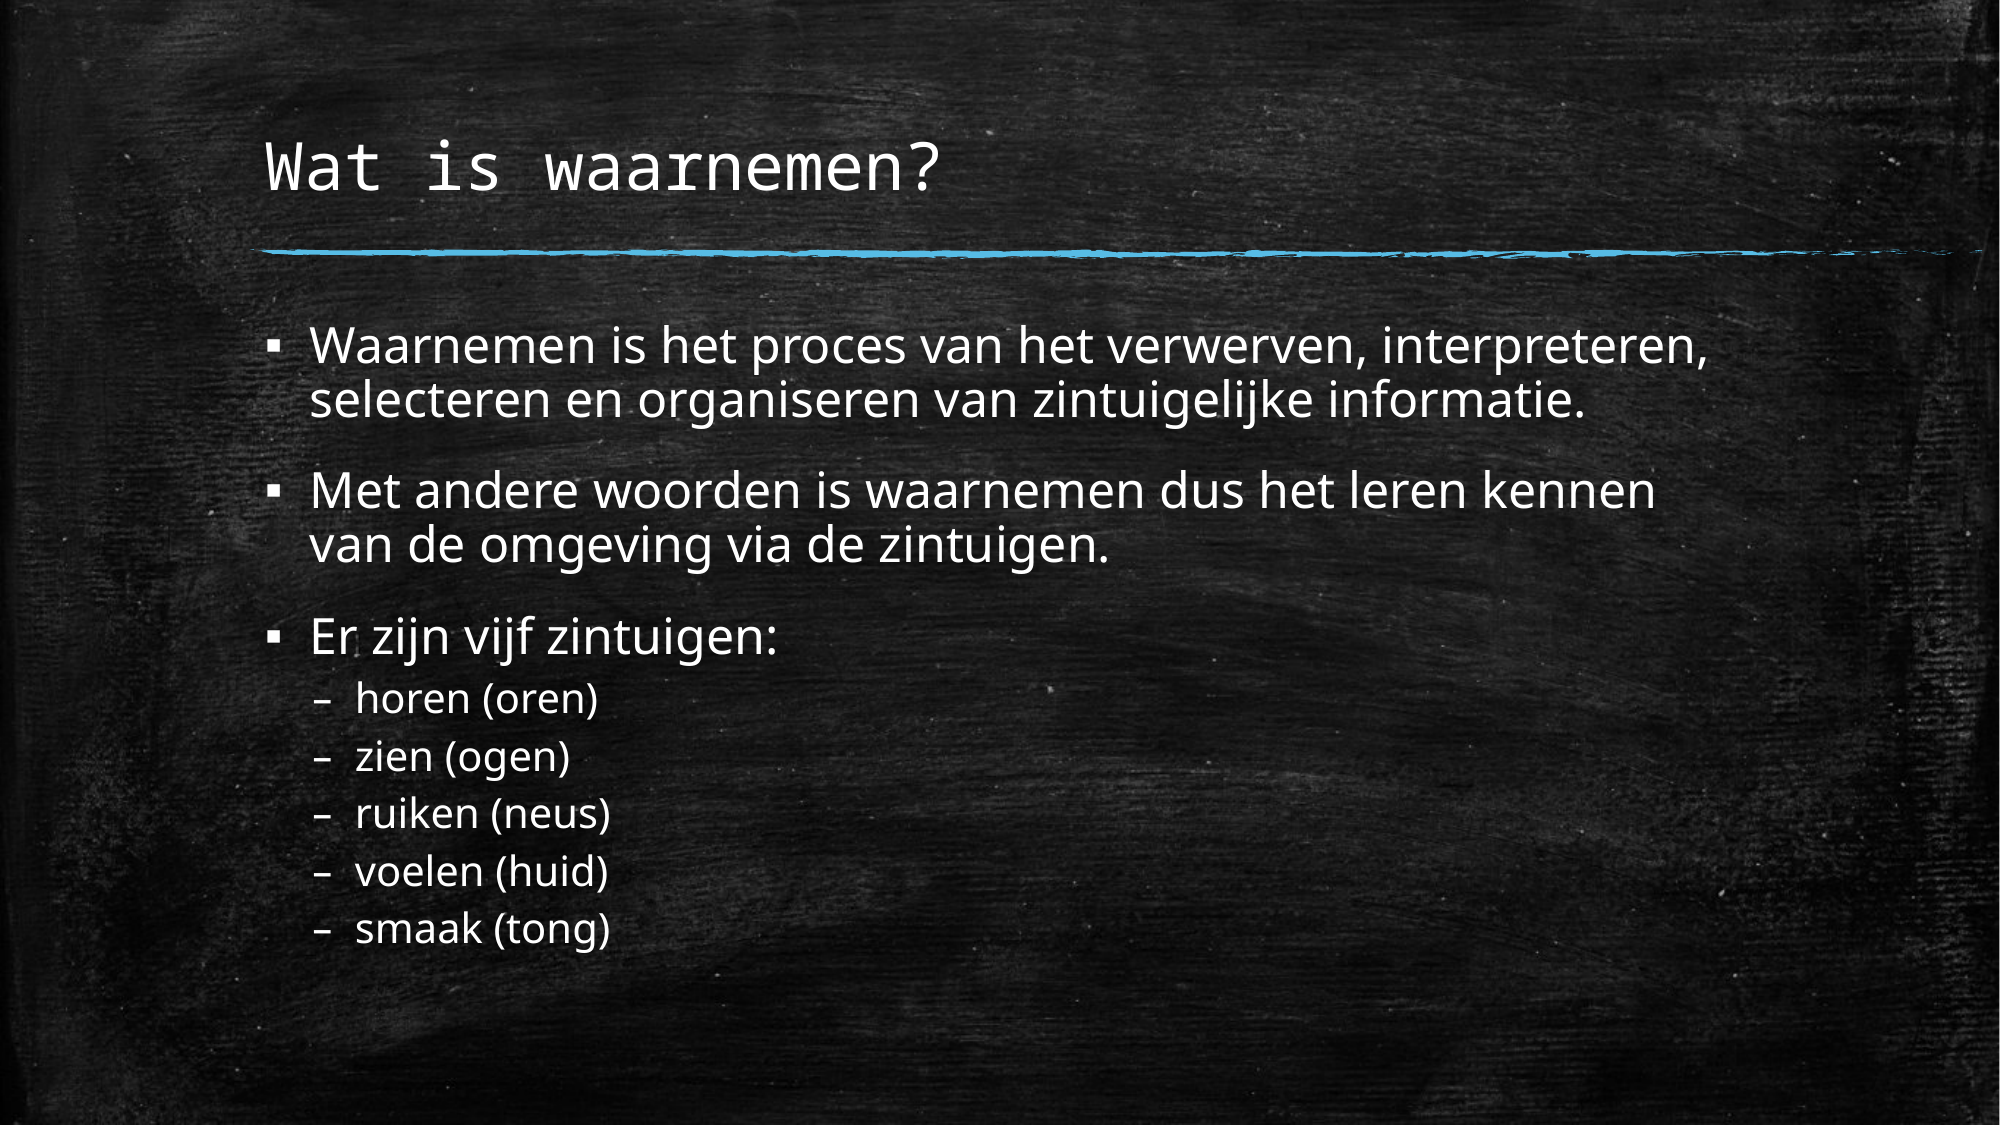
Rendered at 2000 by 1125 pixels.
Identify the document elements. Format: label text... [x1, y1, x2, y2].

list Waarnemen is het proces van het verwerven, interpreteren, selecteren en organiseren van zintuigelijke informatie. Met andere woorden is waarnemen dus het leren kennen van de omgeving via de zintuigen. Er zijn vijf zintuigen: horen (oren) zien (ogen) ruiken (neus) voelen (huid) smaak (tong) [249, 312, 1750, 1013]
title Wat is waarnemen? [249, 45, 1750, 213]
